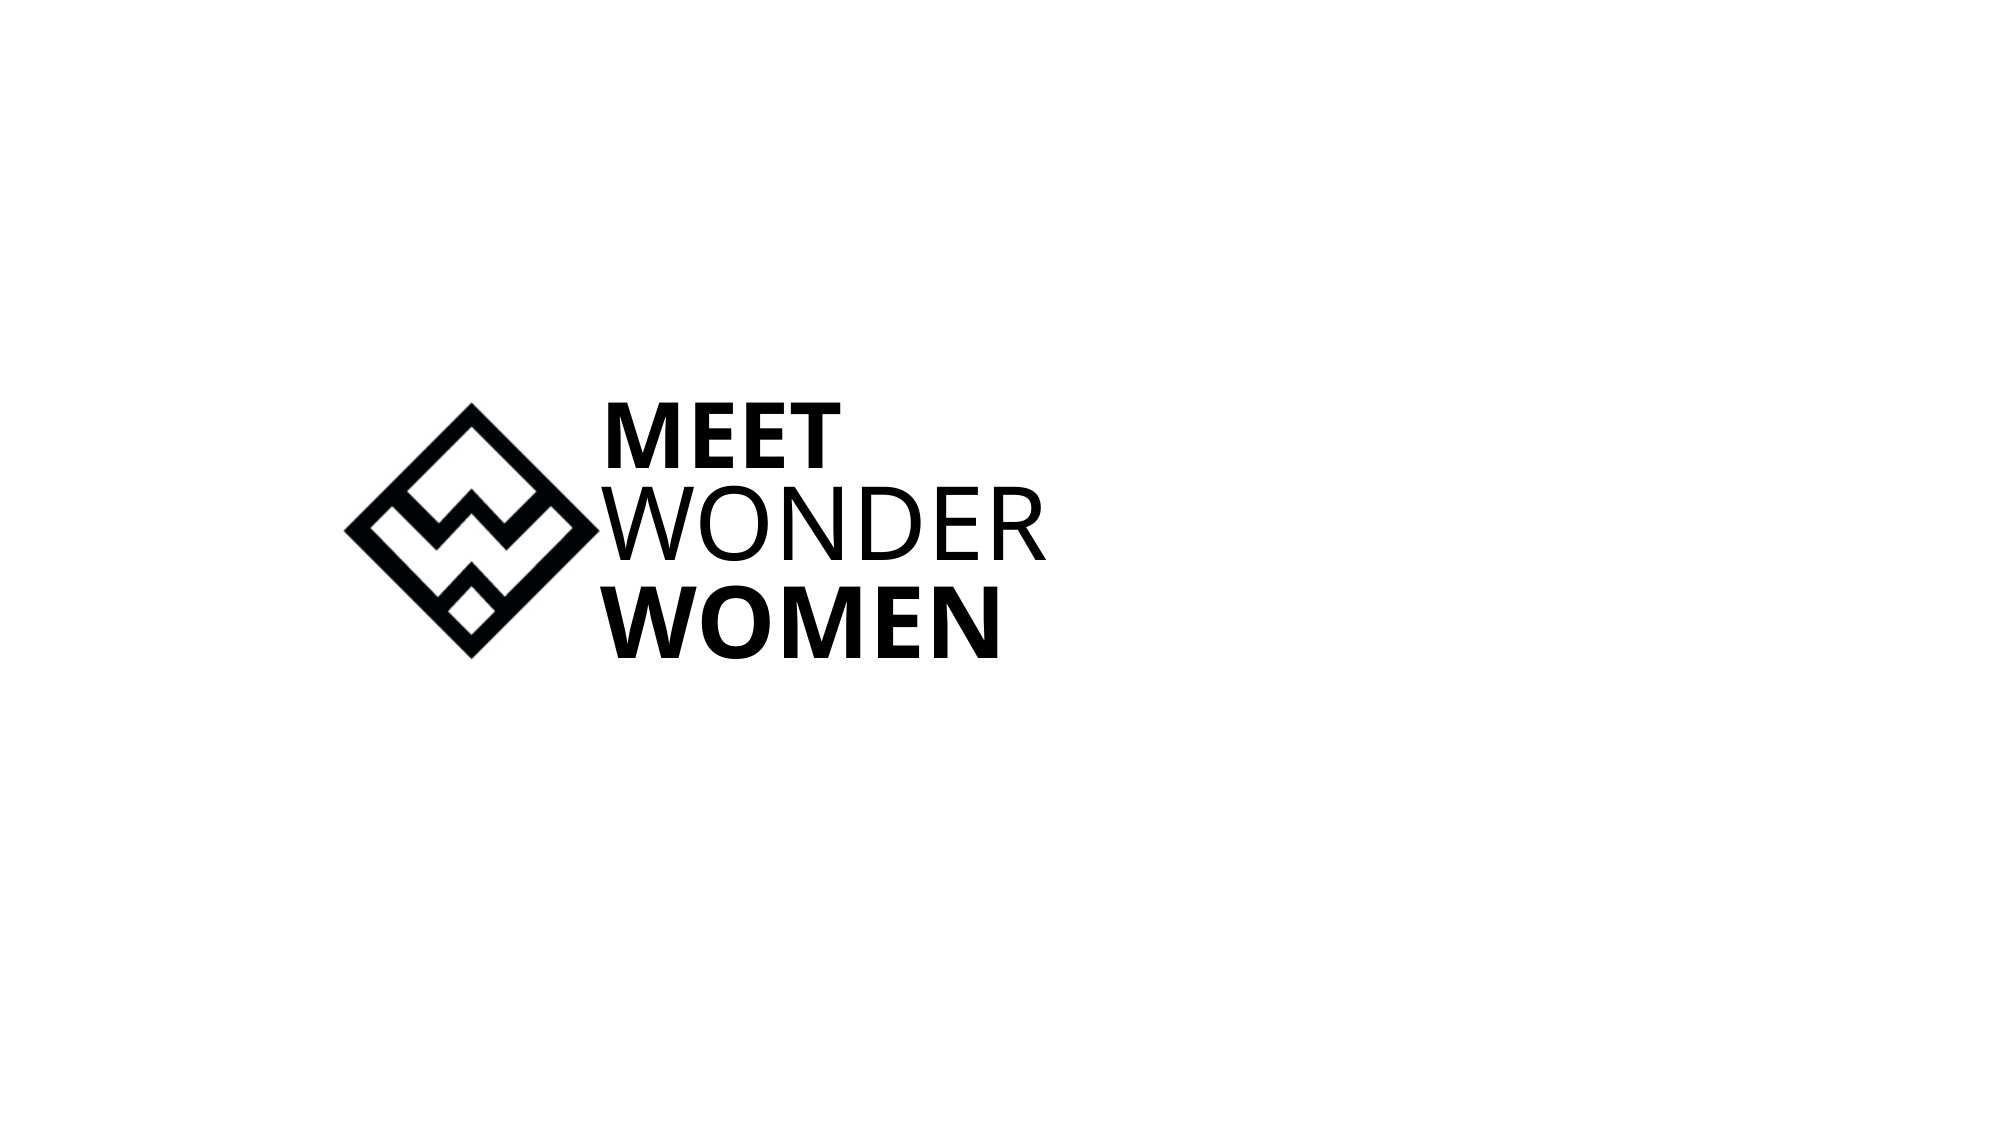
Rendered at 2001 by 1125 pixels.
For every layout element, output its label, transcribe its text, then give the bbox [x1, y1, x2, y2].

text_box MEET [585, 377, 863, 462]
text_box WONDER [606, 462, 1134, 564]
text_box WOMEN [606, 564, 1710, 688]
picture [299, 395, 606, 691]
